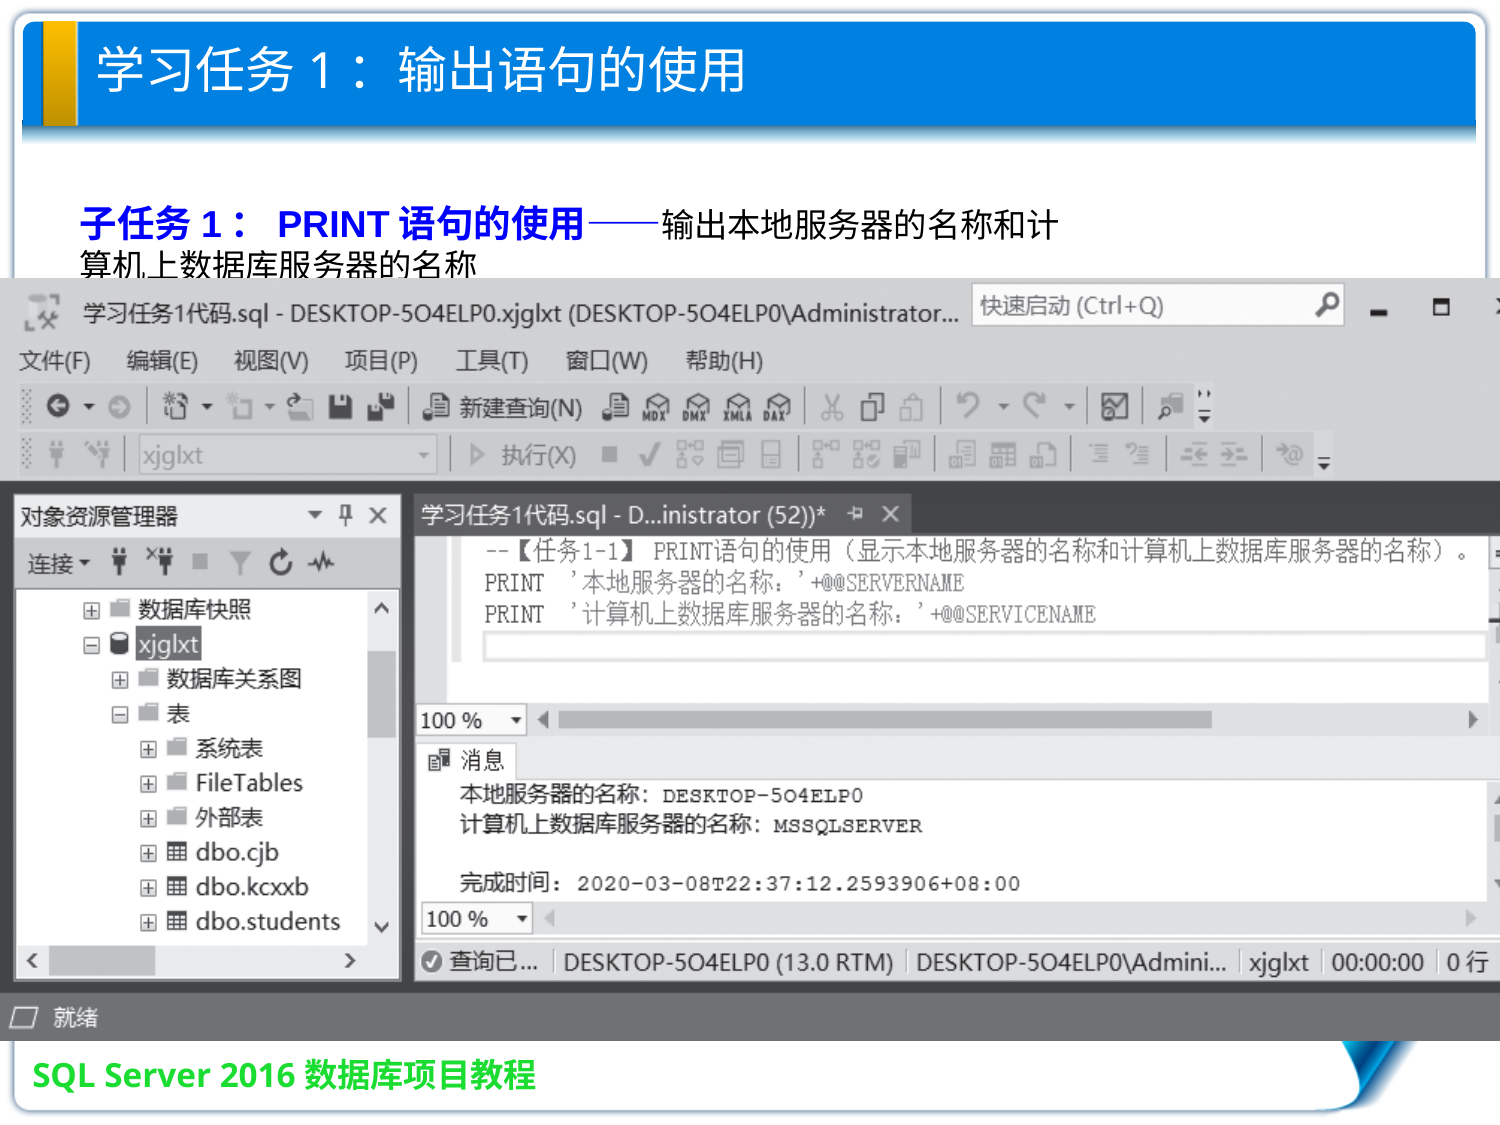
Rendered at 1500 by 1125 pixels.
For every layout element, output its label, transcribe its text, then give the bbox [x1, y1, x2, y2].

picture [0, 0, 1500, 1125]
text_box 子任务1：PRINT语句的使用——输出本地服务器的名称和计算机上数据库服务器的名称 [64, 193, 1106, 278]
title 学习任务1：输出语句的使用 [80, 30, 1431, 161]
